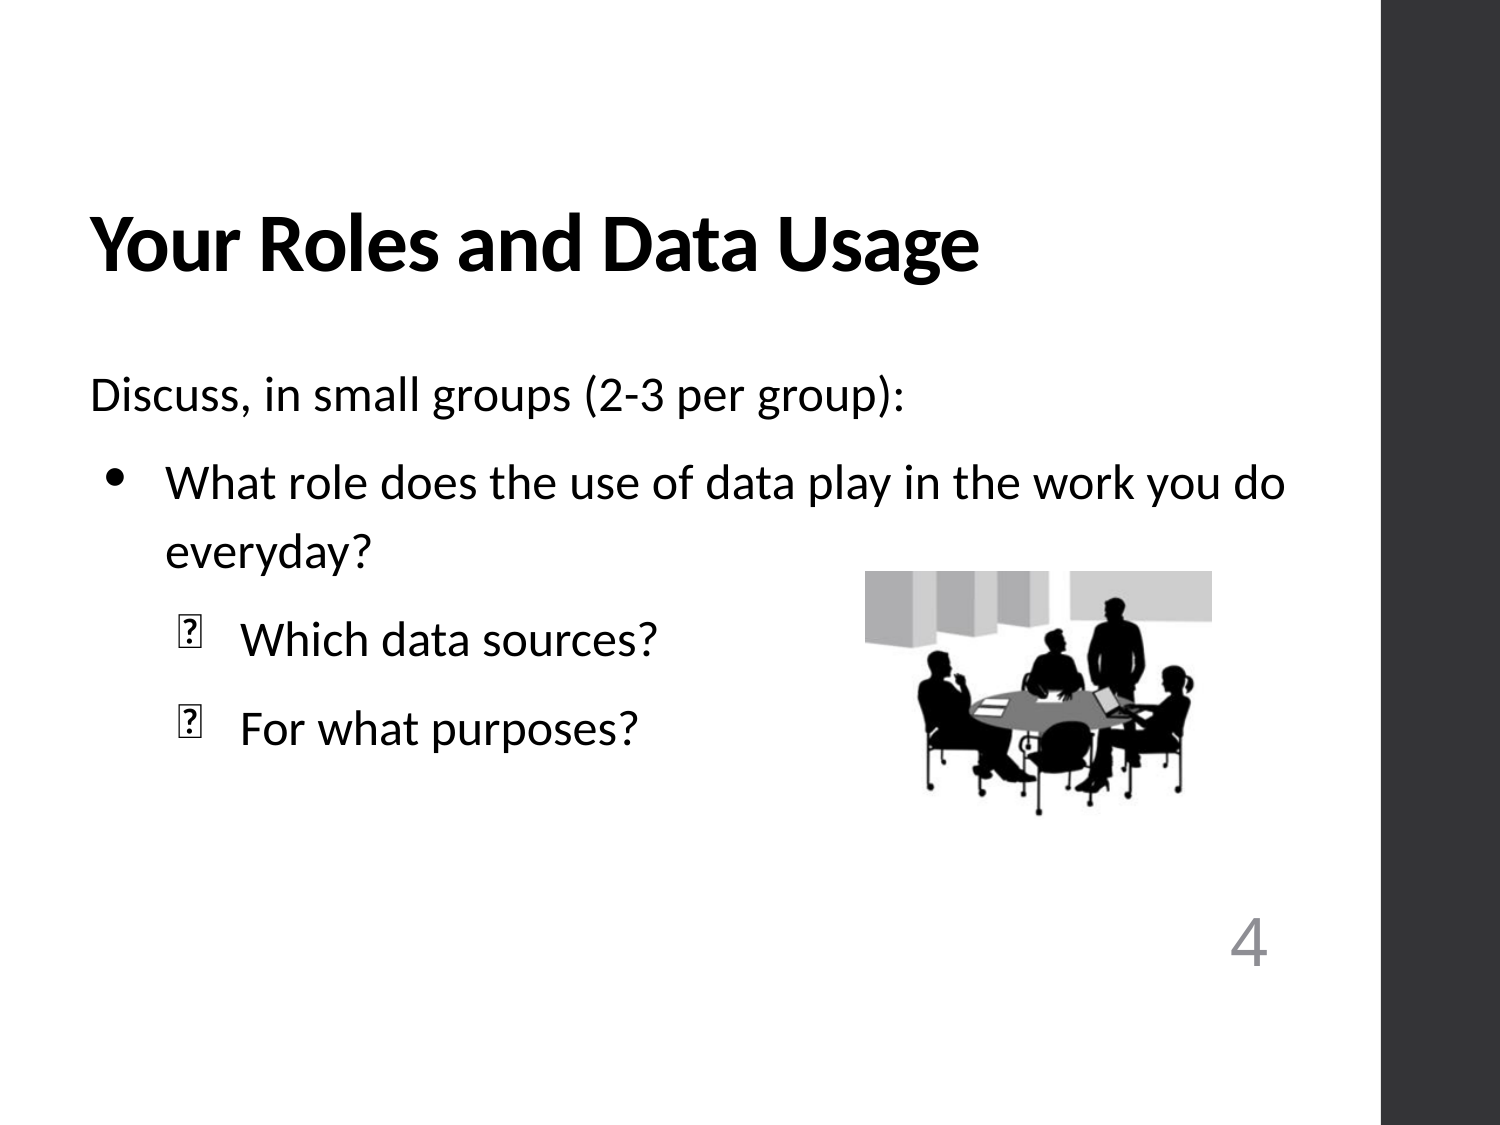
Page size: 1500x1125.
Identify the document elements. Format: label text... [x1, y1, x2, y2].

slide_number 4 [1074, 922, 1425, 968]
list Discuss, in small groups (2-3 per group): What role does the use of data play in the work you do everyday? Which data sources? For what purposes? [75, 337, 1425, 895]
picture [864, 571, 1213, 822]
title Your Roles and Data Usage [75, 174, 1425, 315]
